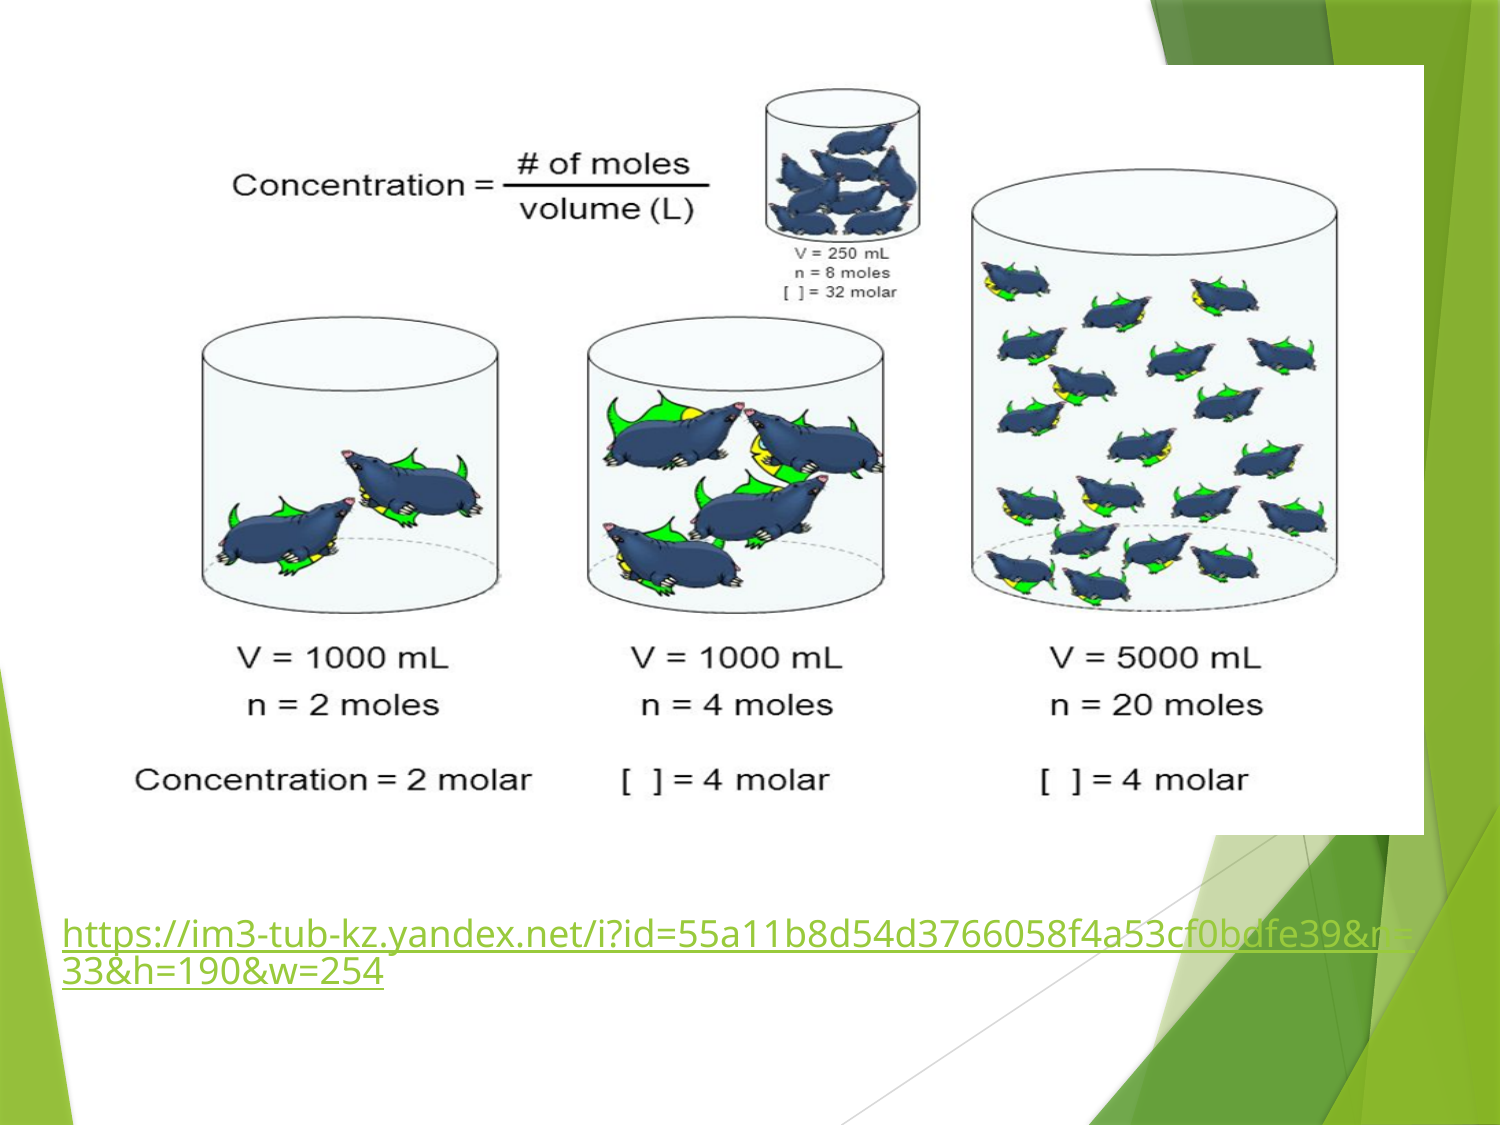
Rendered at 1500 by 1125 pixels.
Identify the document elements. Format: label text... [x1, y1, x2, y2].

picture [87, 65, 1424, 835]
text_box https://im3-tub-kz.yandex.net/i?id=55a11b8d54d3766058f4a53cf0bdfe39&n=33&h=190&w=254 [46, 902, 1442, 1014]
